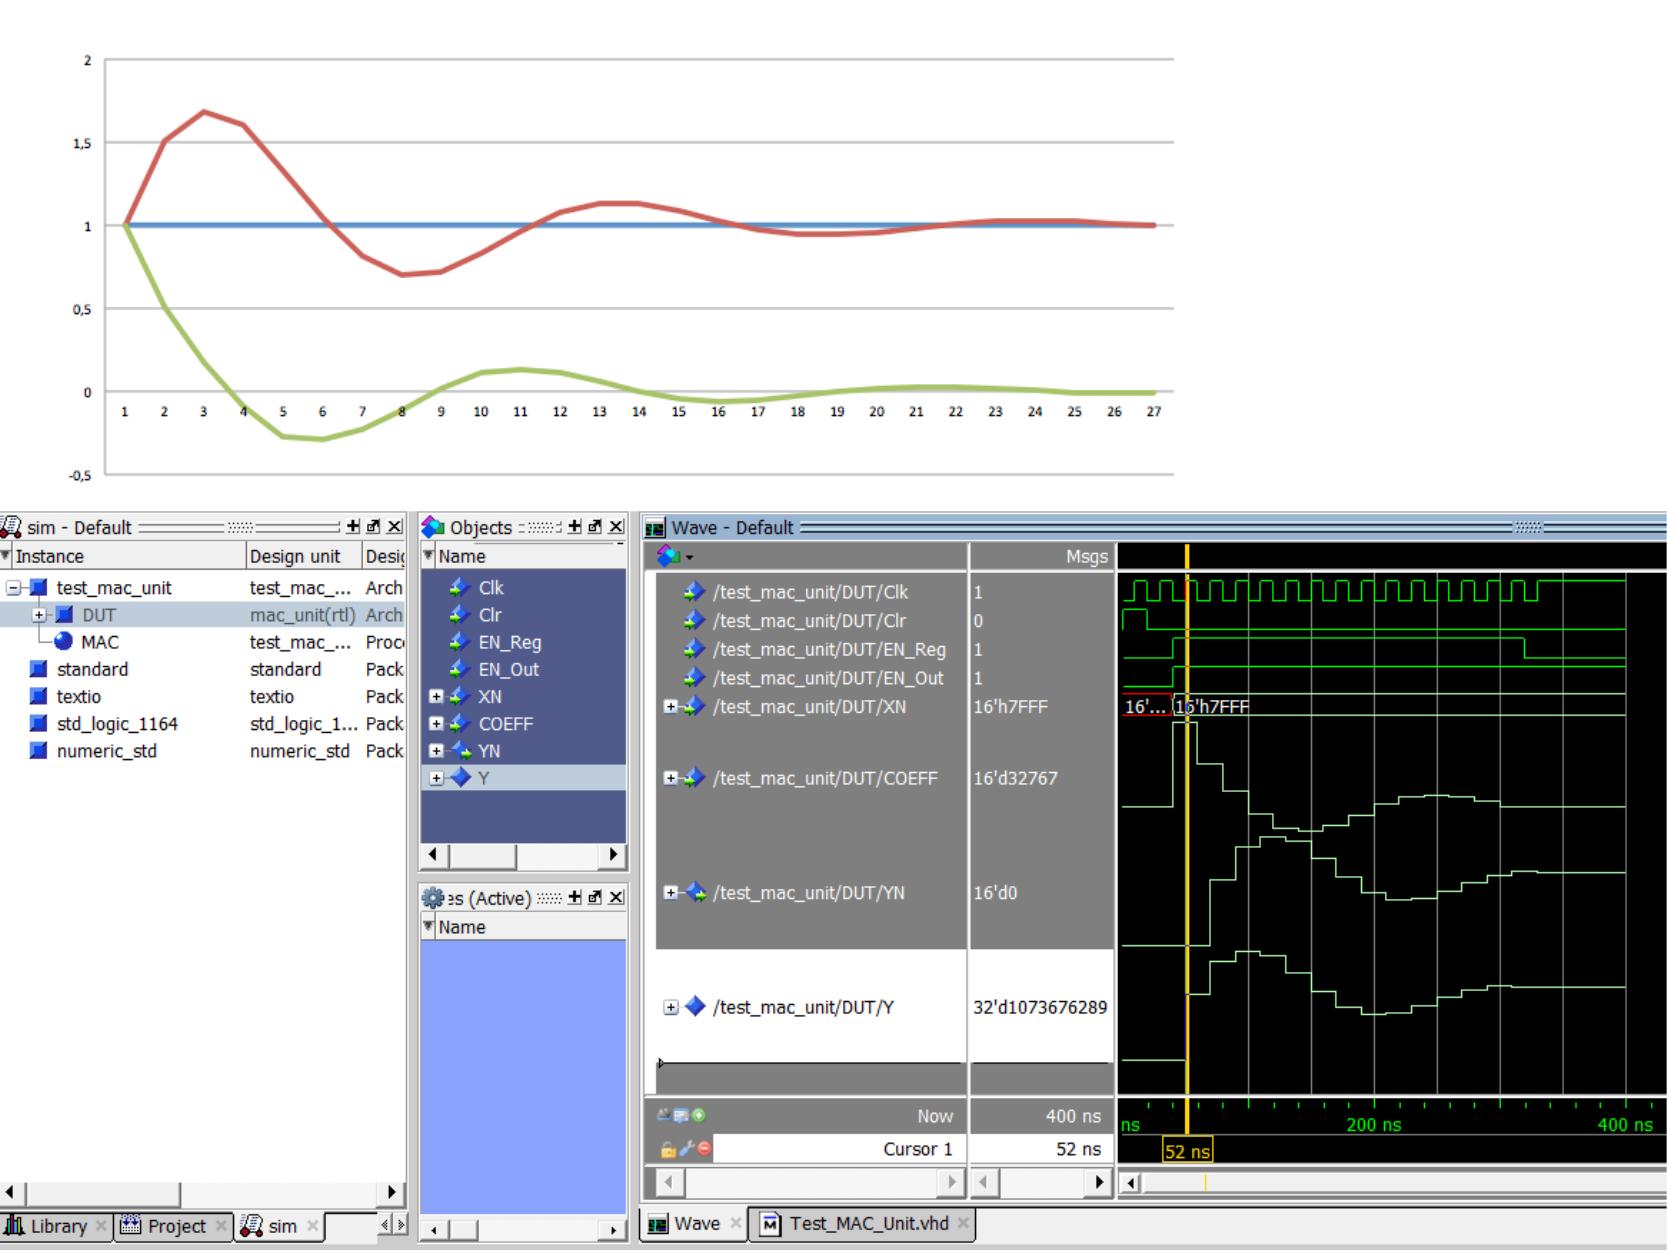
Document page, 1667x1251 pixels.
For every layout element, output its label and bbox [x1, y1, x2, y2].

picture [66, 45, 1180, 485]
picture [0, 510, 1667, 1250]
